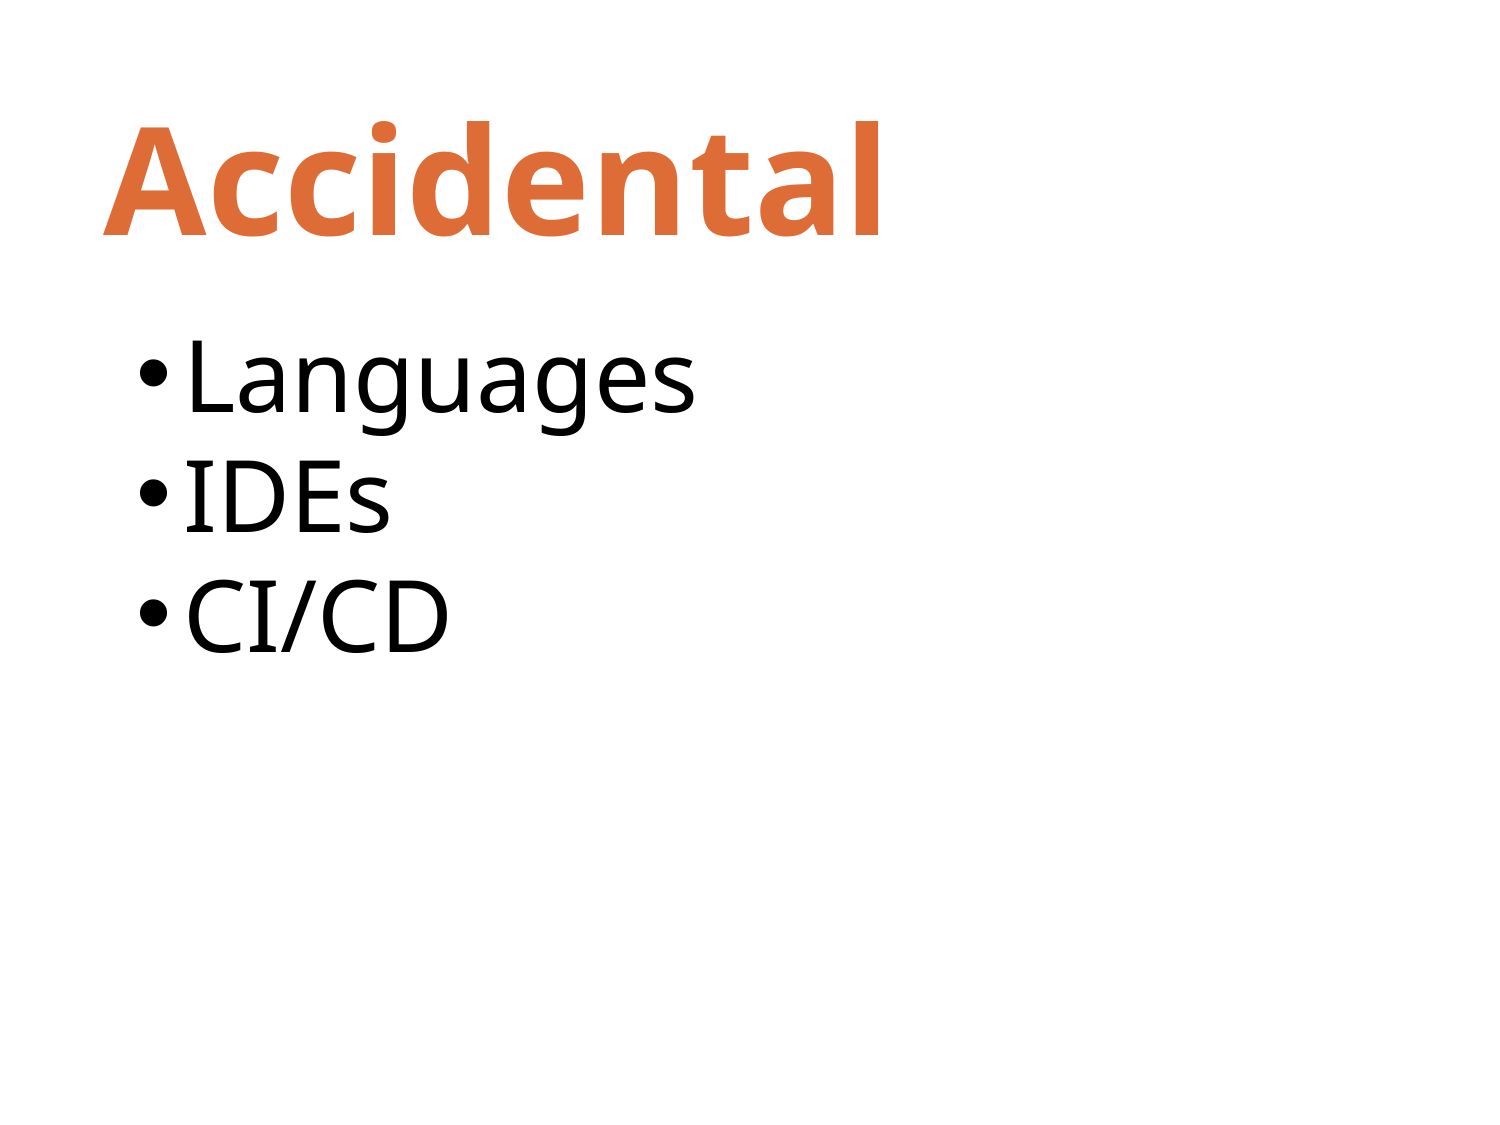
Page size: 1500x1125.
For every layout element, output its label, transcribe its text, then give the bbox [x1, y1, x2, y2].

text_box Accidental [89, 78, 945, 273]
text_box Languages IDEs CI/CD [121, 305, 714, 680]
